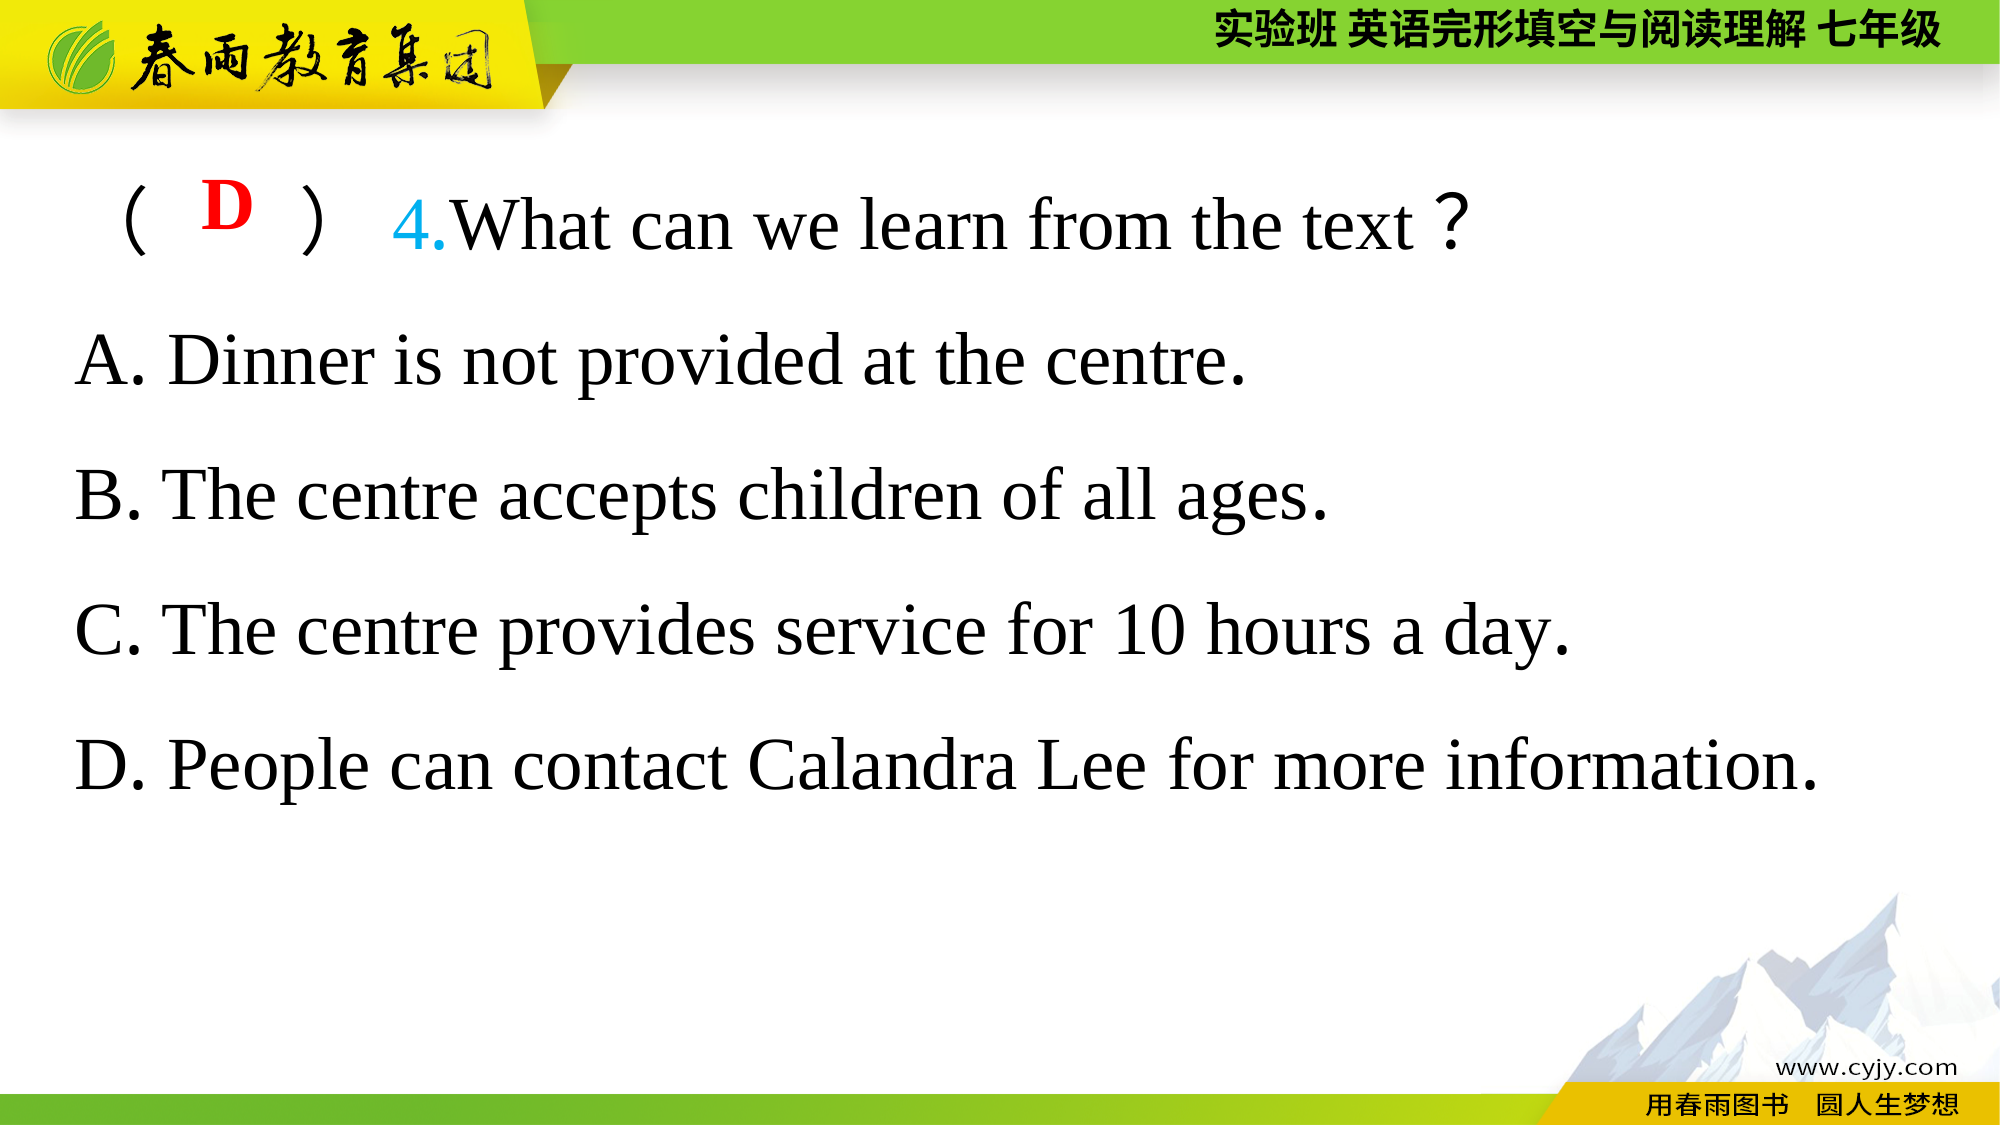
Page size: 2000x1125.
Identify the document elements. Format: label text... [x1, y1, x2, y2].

text_box D [186, 146, 271, 252]
picture [0, 0, 2000, 1125]
list （ ）4.What can we learn from the text？ A. Dinner is not provided at the centre. B. The centre accepts children of all ages. C. The centre provides service for 10 hours a day. D. People can contact Calandra Lee for more information. [59, 122, 1944, 820]
